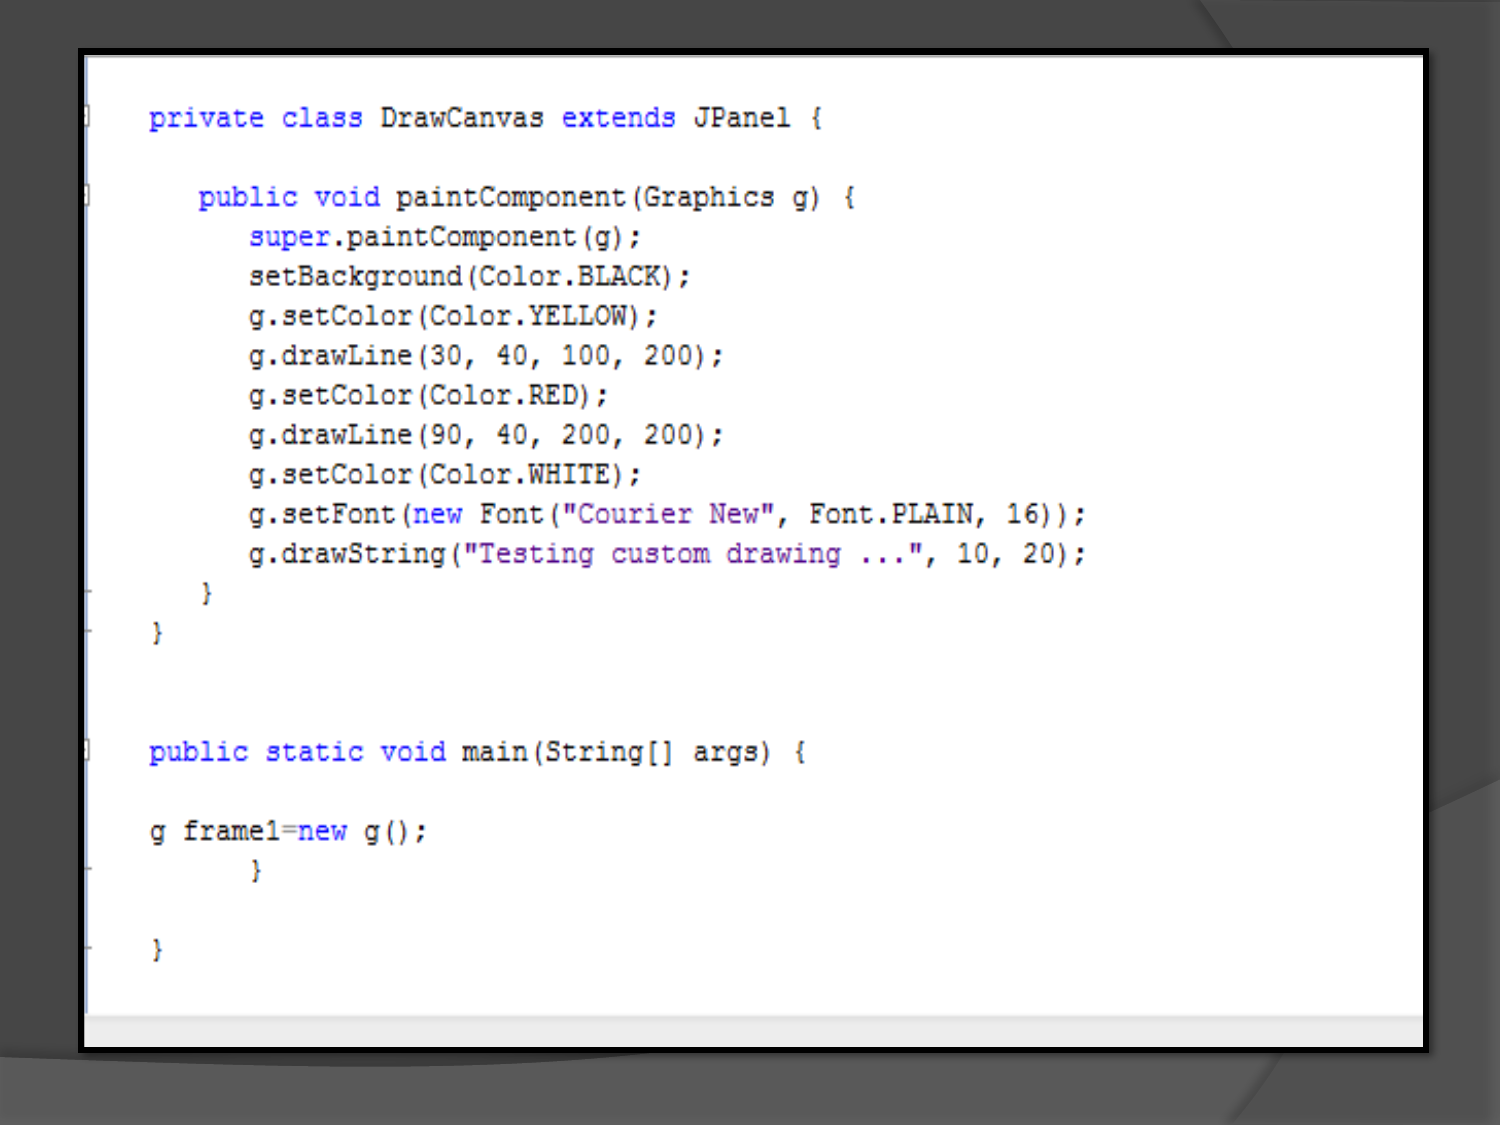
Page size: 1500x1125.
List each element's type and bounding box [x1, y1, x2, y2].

picture [84, 54, 1424, 1047]
